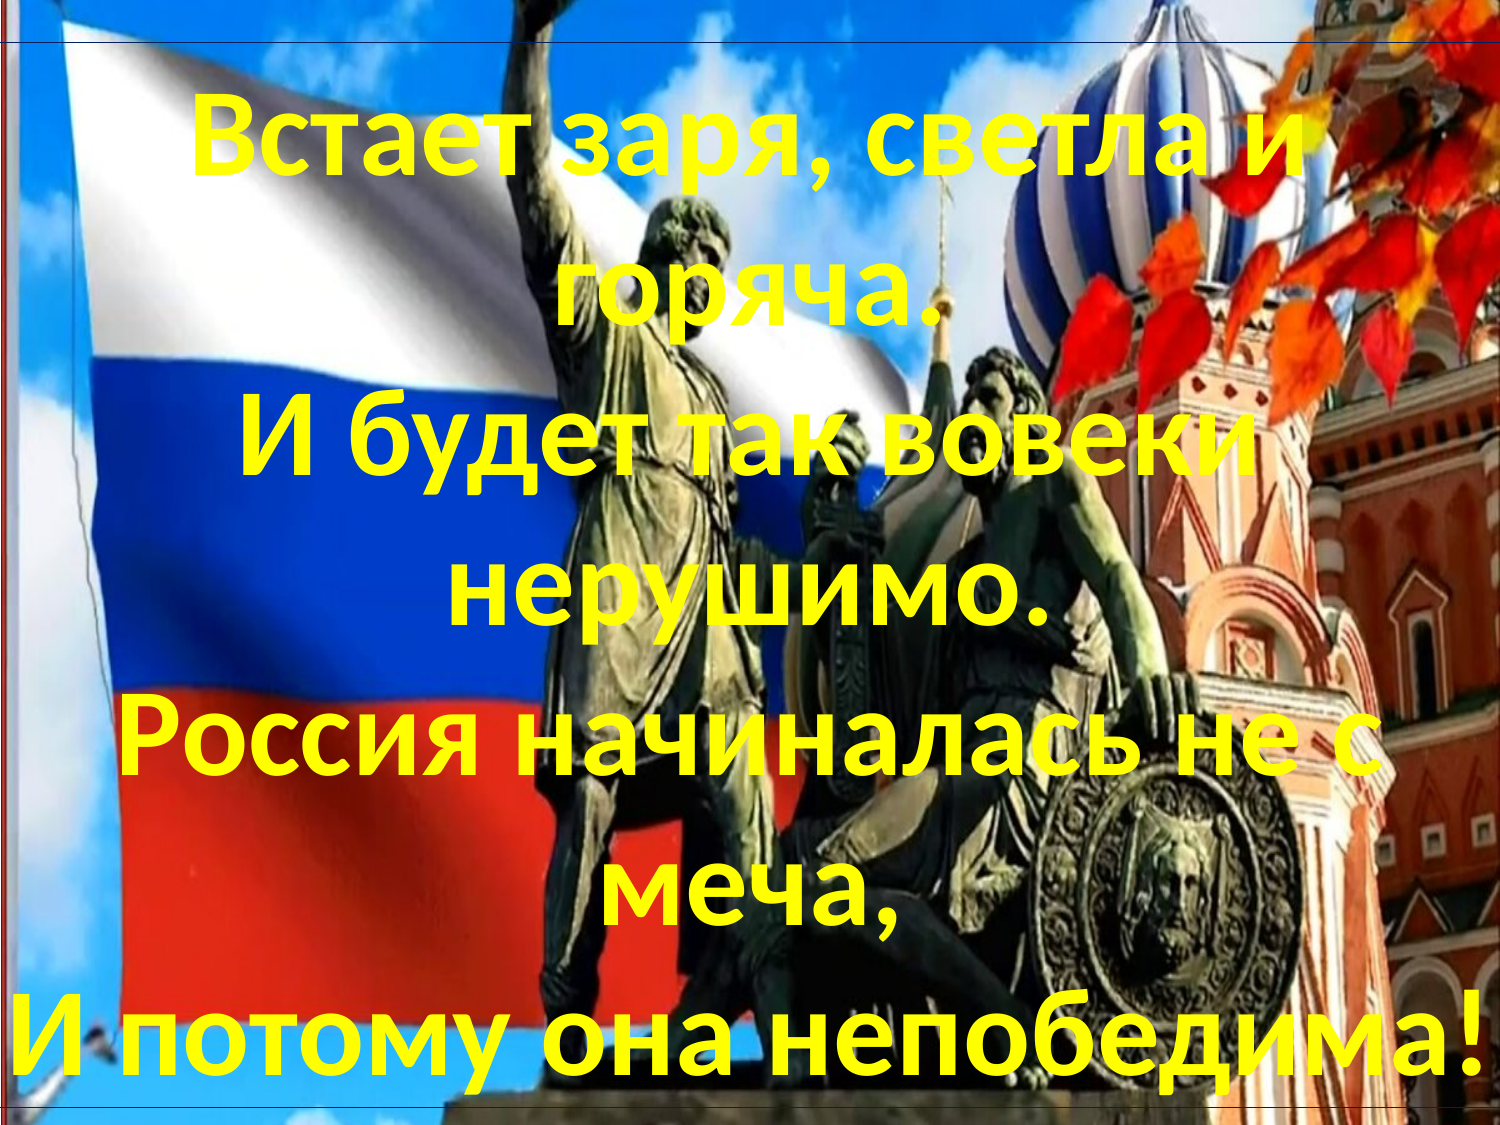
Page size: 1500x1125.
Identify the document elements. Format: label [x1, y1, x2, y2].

list [0, 0, 1500, 1125]
